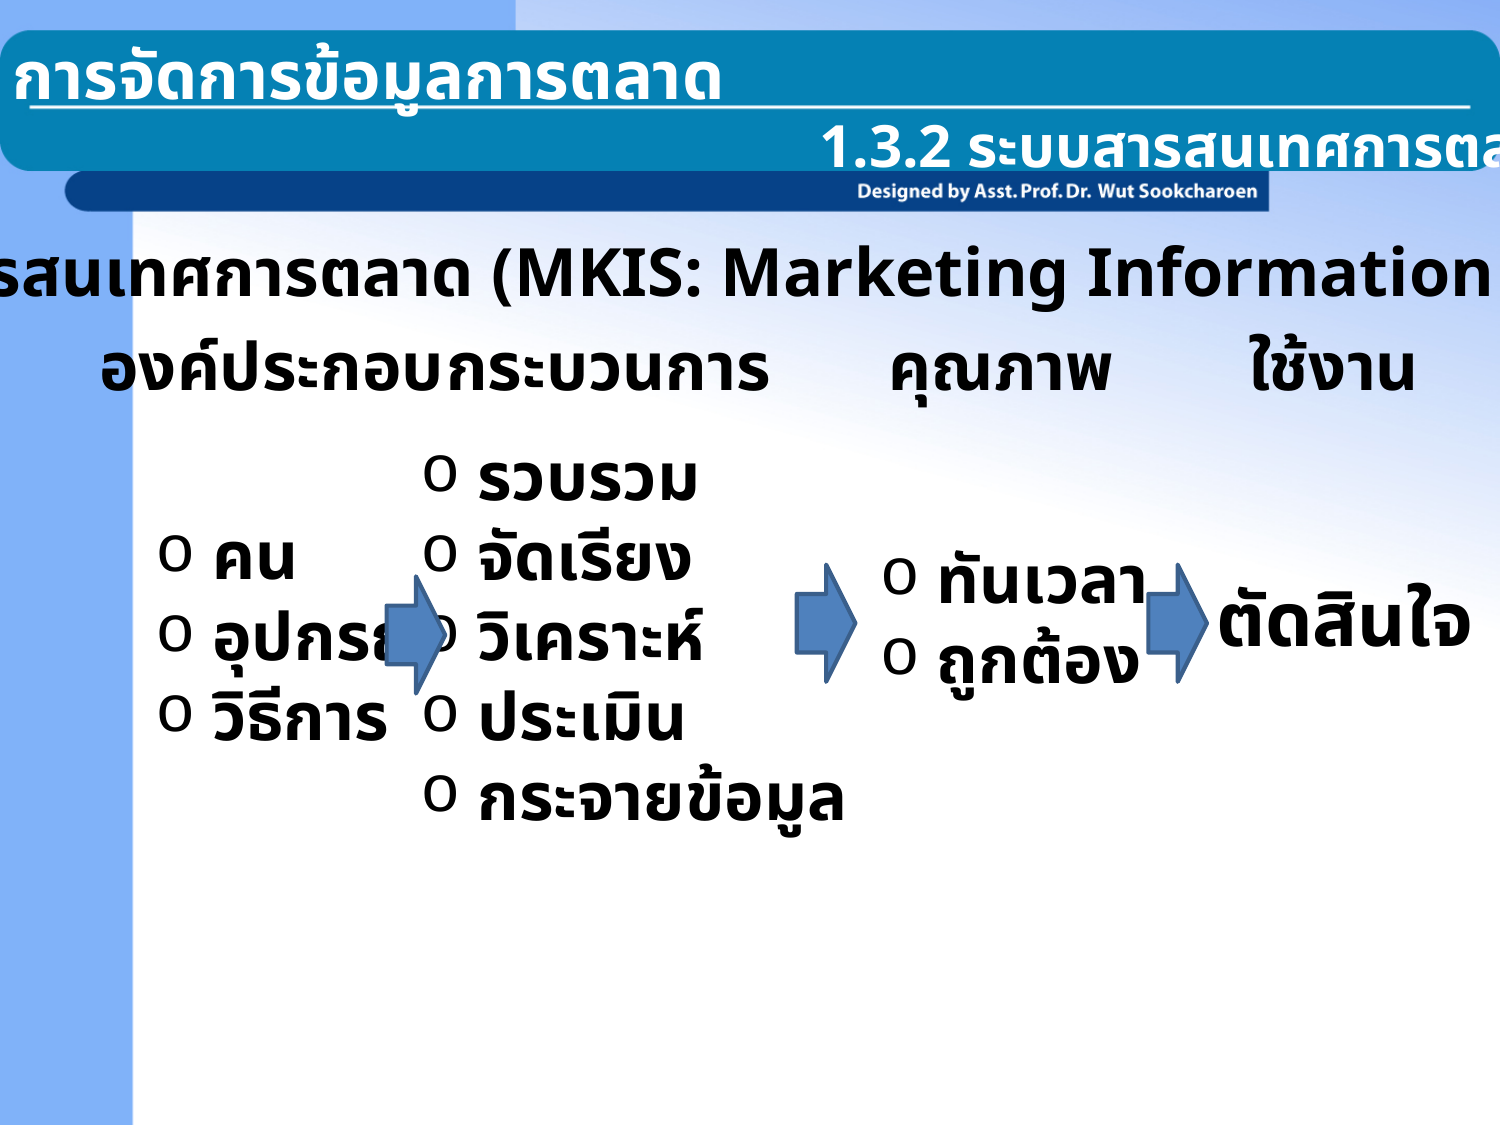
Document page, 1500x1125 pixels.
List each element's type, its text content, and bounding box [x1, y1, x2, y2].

text_box องค์ประกอบ [84, 318, 431, 412]
text_box คุณภาพ [874, 318, 1130, 412]
text_box รวบรวม จัดเรียง วิเคราะห์ ประเมิน กระจายข้อมูล [405, 426, 863, 842]
text_box 1.3.2 ระบบสารสนเทศการตลาด [804, 101, 1500, 187]
text_box กระบวนการ [431, 318, 786, 412]
text_box คน อุปกรณ์ วิธีการ [140, 506, 405, 761]
text_box ระบบสารสนเทศการตลาด (MKIS: Marketing Information System) [0, 222, 1500, 318]
text_box ใช้งาน [1233, 318, 1434, 412]
text_box 1.3 การจัดการข้อมูลการตลาด [0, 25, 740, 121]
text_box [1146, 562, 1209, 684]
text_box ตัดสินใจ [1201, 564, 1489, 669]
text_box [794, 562, 858, 684]
text_box [384, 574, 448, 696]
picture [0, 149, 1500, 222]
picture [0, 0, 1500, 53]
text_box ทันเวลา ถูกต้อง [864, 529, 1164, 705]
picture [0, 318, 1500, 1125]
